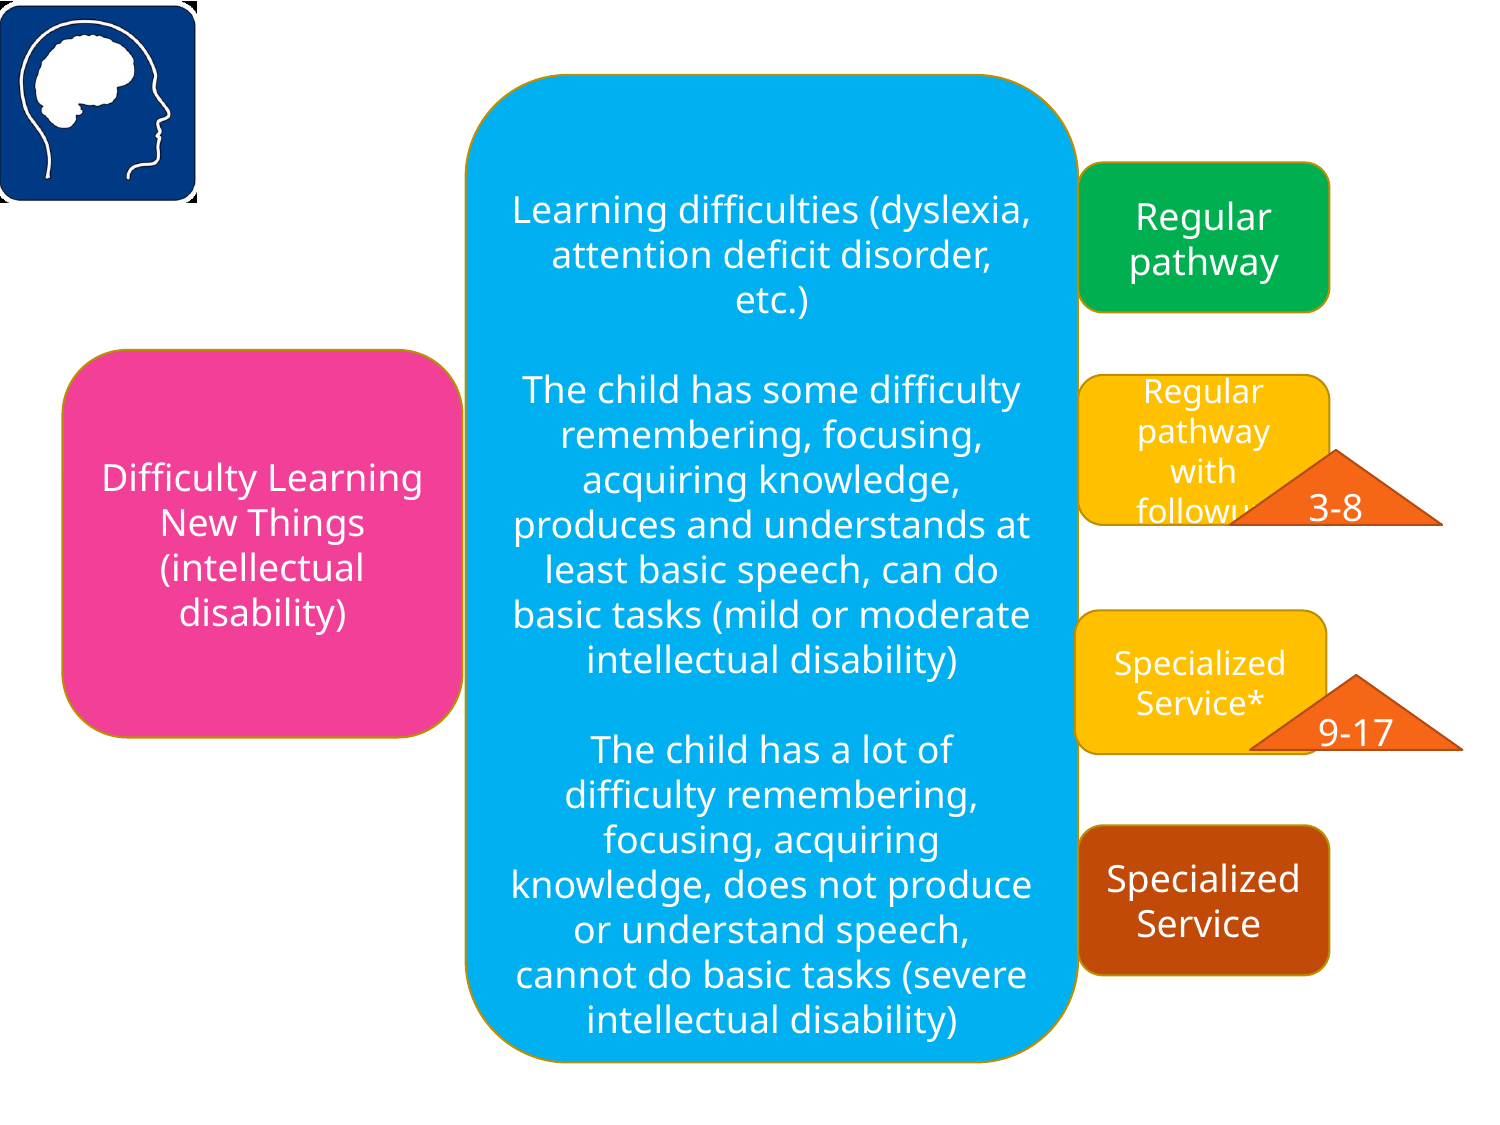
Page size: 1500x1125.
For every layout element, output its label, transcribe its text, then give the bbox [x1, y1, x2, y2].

text_box 9-17 [1248, 674, 1464, 751]
text_box Regular pathway [1076, 161, 1331, 314]
text_box Specialized Service* [1073, 609, 1328, 756]
picture [0, 0, 198, 204]
text_box 3-8 [1228, 449, 1444, 526]
text_box Difficulty Learning New Things (intellectual disability) [61, 348, 464, 739]
text_box Regular pathway with followup [1076, 373, 1331, 526]
text_box Learning difficulties (dyslexia, attention deficit disorder, etc.) The child has some difficulty remembering, focusing, acquiring knowledge, produces and understands at least basic speech, can do basic tasks (mild or moderate intellectual disability) The child has a lot of difficulty remembering, focusing, acquiring knowledge, does not produce or understand speech, cannot do basic tasks (severe intellectual disability) [464, 73, 1080, 1064]
text_box Specialized Service [1076, 824, 1331, 977]
